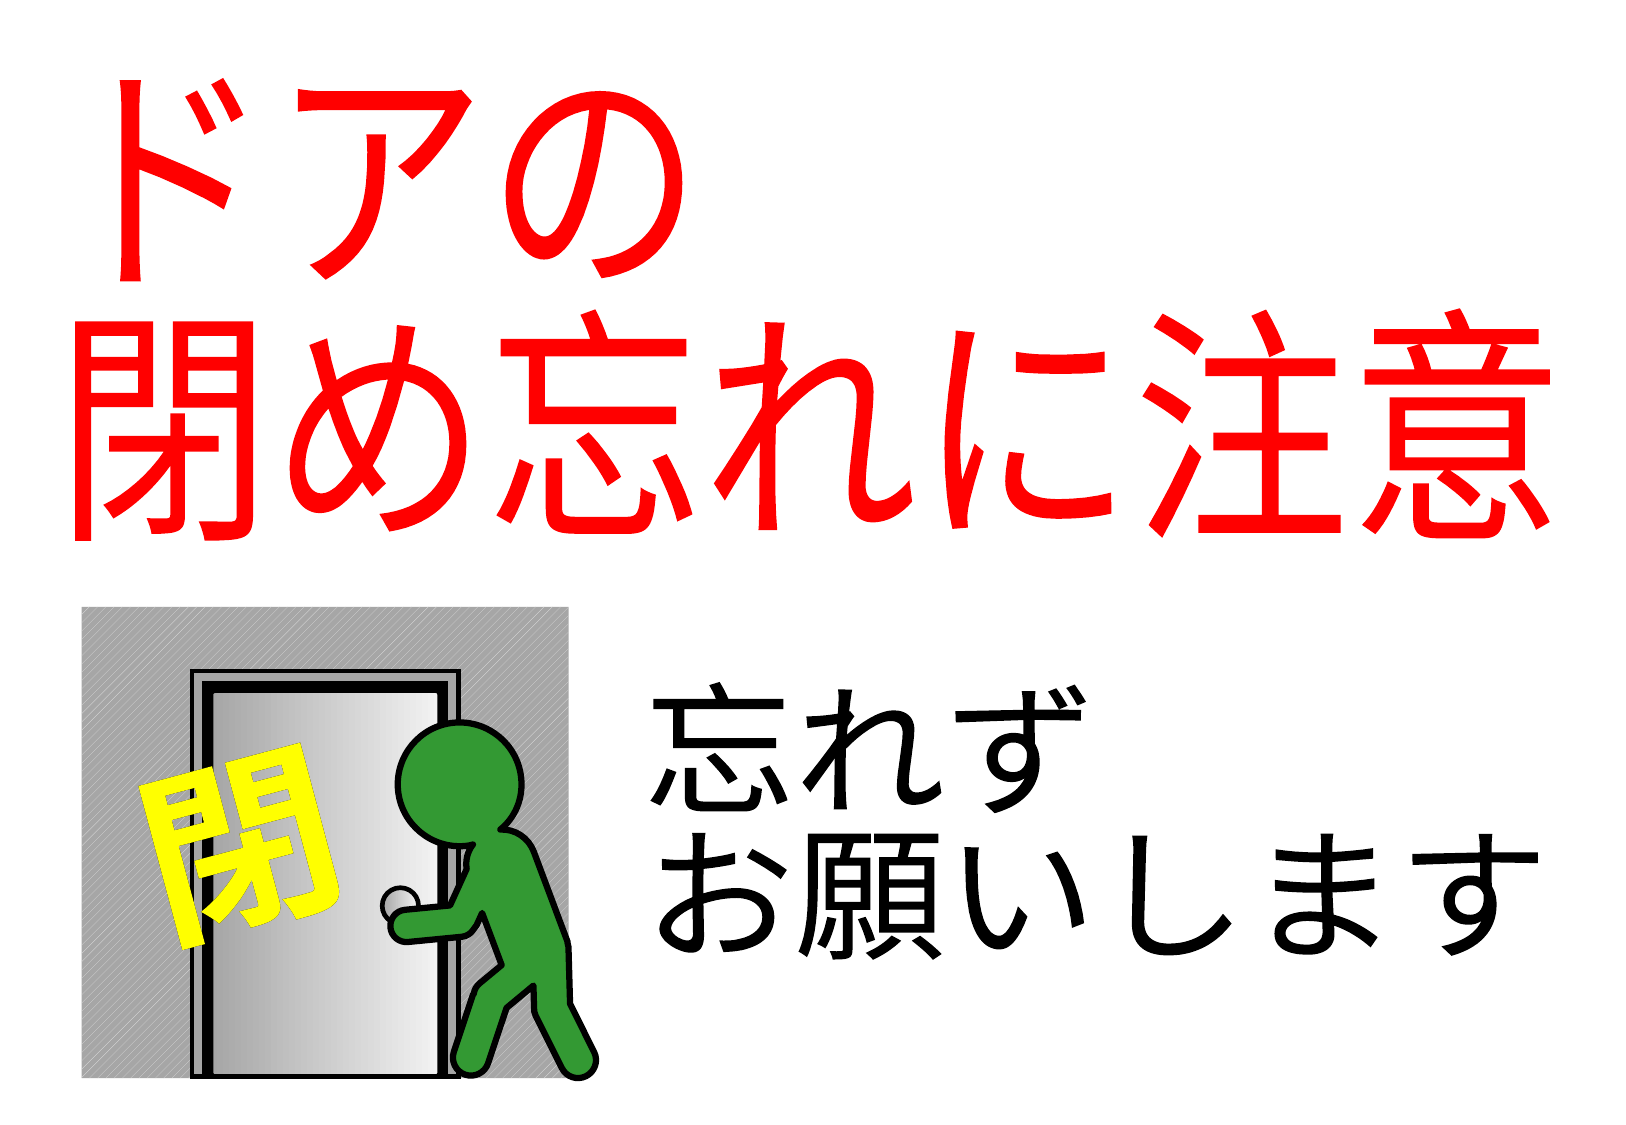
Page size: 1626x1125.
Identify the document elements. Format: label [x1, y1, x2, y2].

text_box [81, 606, 597, 1079]
